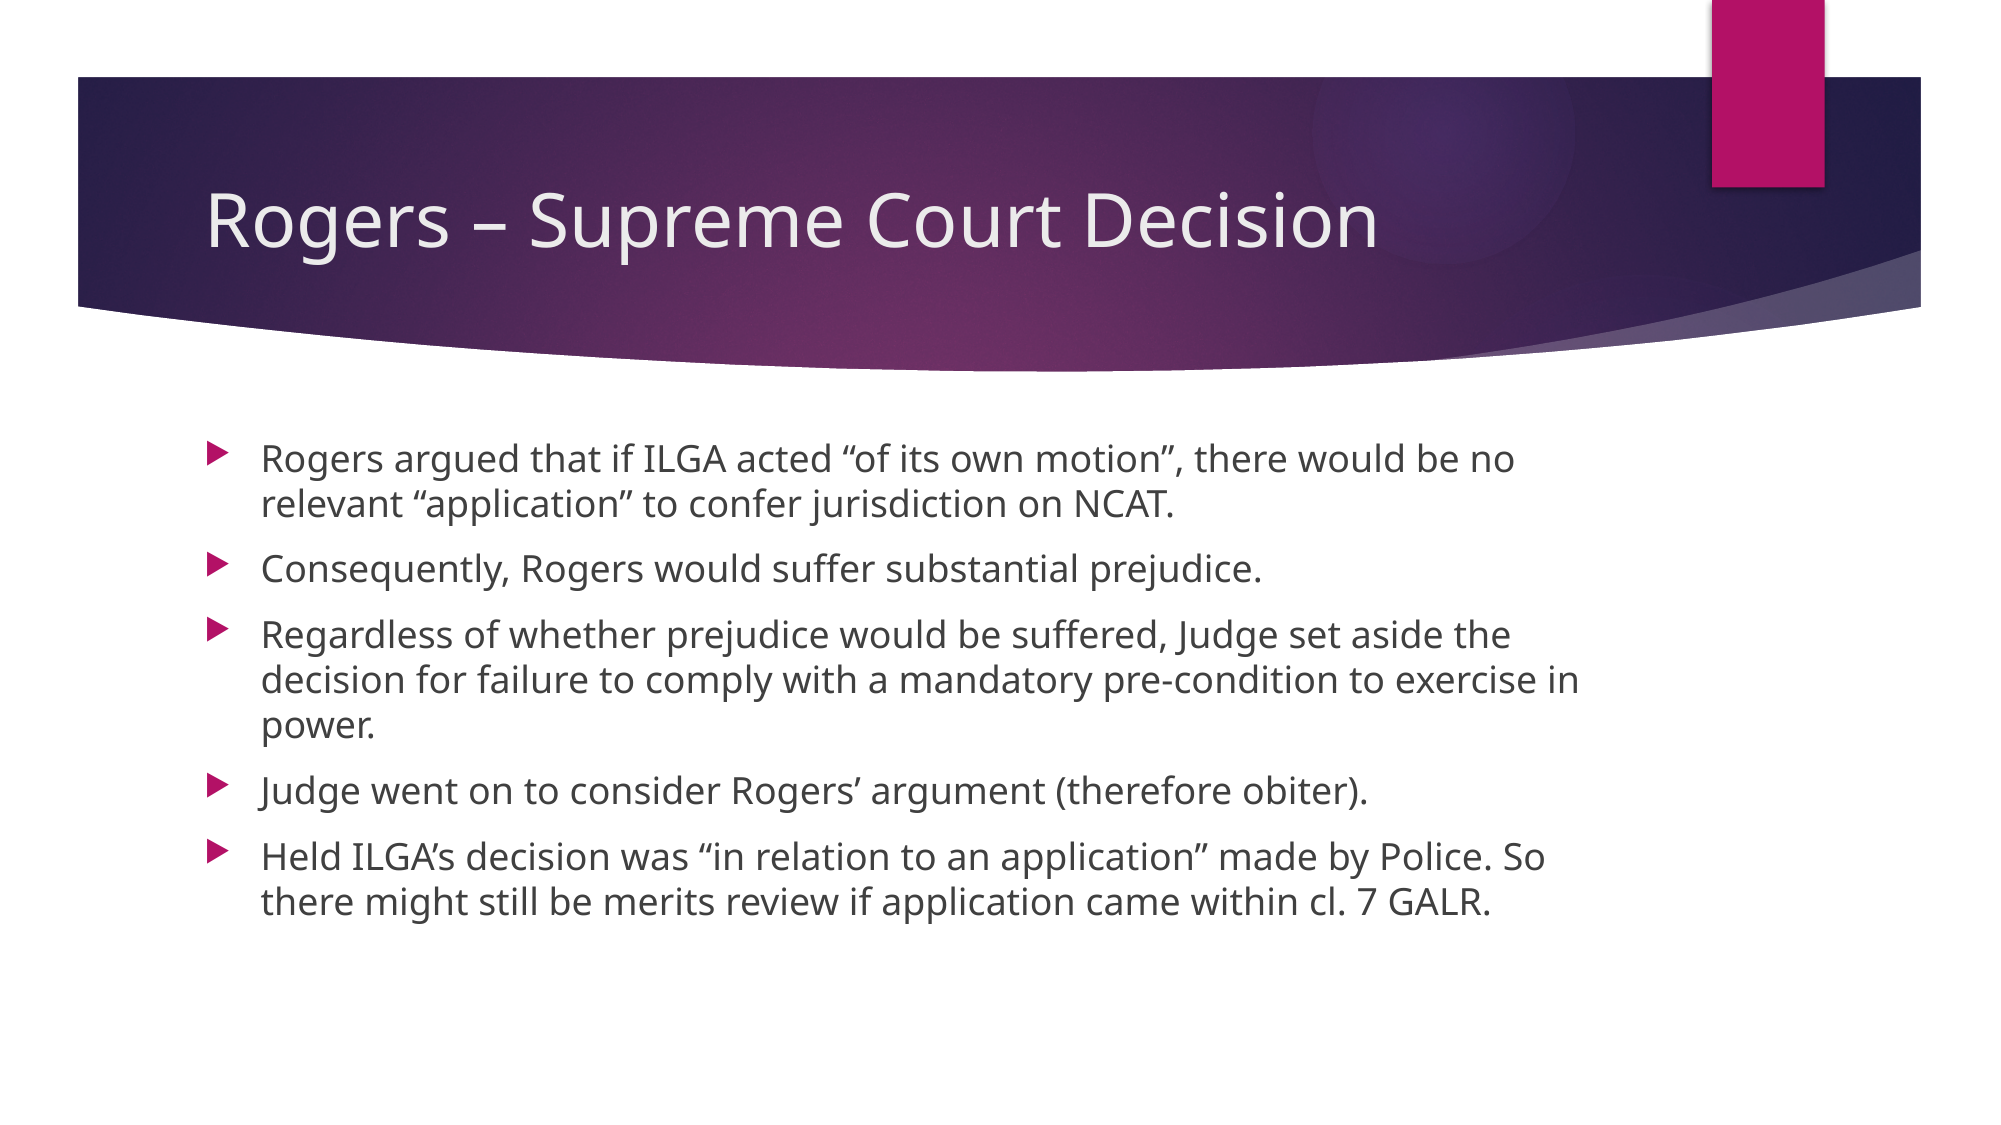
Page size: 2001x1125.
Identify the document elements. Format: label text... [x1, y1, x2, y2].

list Rogers argued that if ILGA acted “of its own motion”, there would be no relevant “application” to confer jurisdiction on NCAT. Consequently, Rogers would suffer substantial prejudice. Regardless of whether prejudice would be suffered, Judge set aside the decision for failure to comply with a mandatory pre-condition to exercise in power. Judge went on to consider Rogers’ argument (therefore obiter). Held ILGA’s decision was “in relation to an application” made by Police. So there might still be merits review if application came within cl. 7 GALR. [189, 427, 1638, 988]
title Rogers – Supreme Court Decision [189, 159, 1627, 276]
